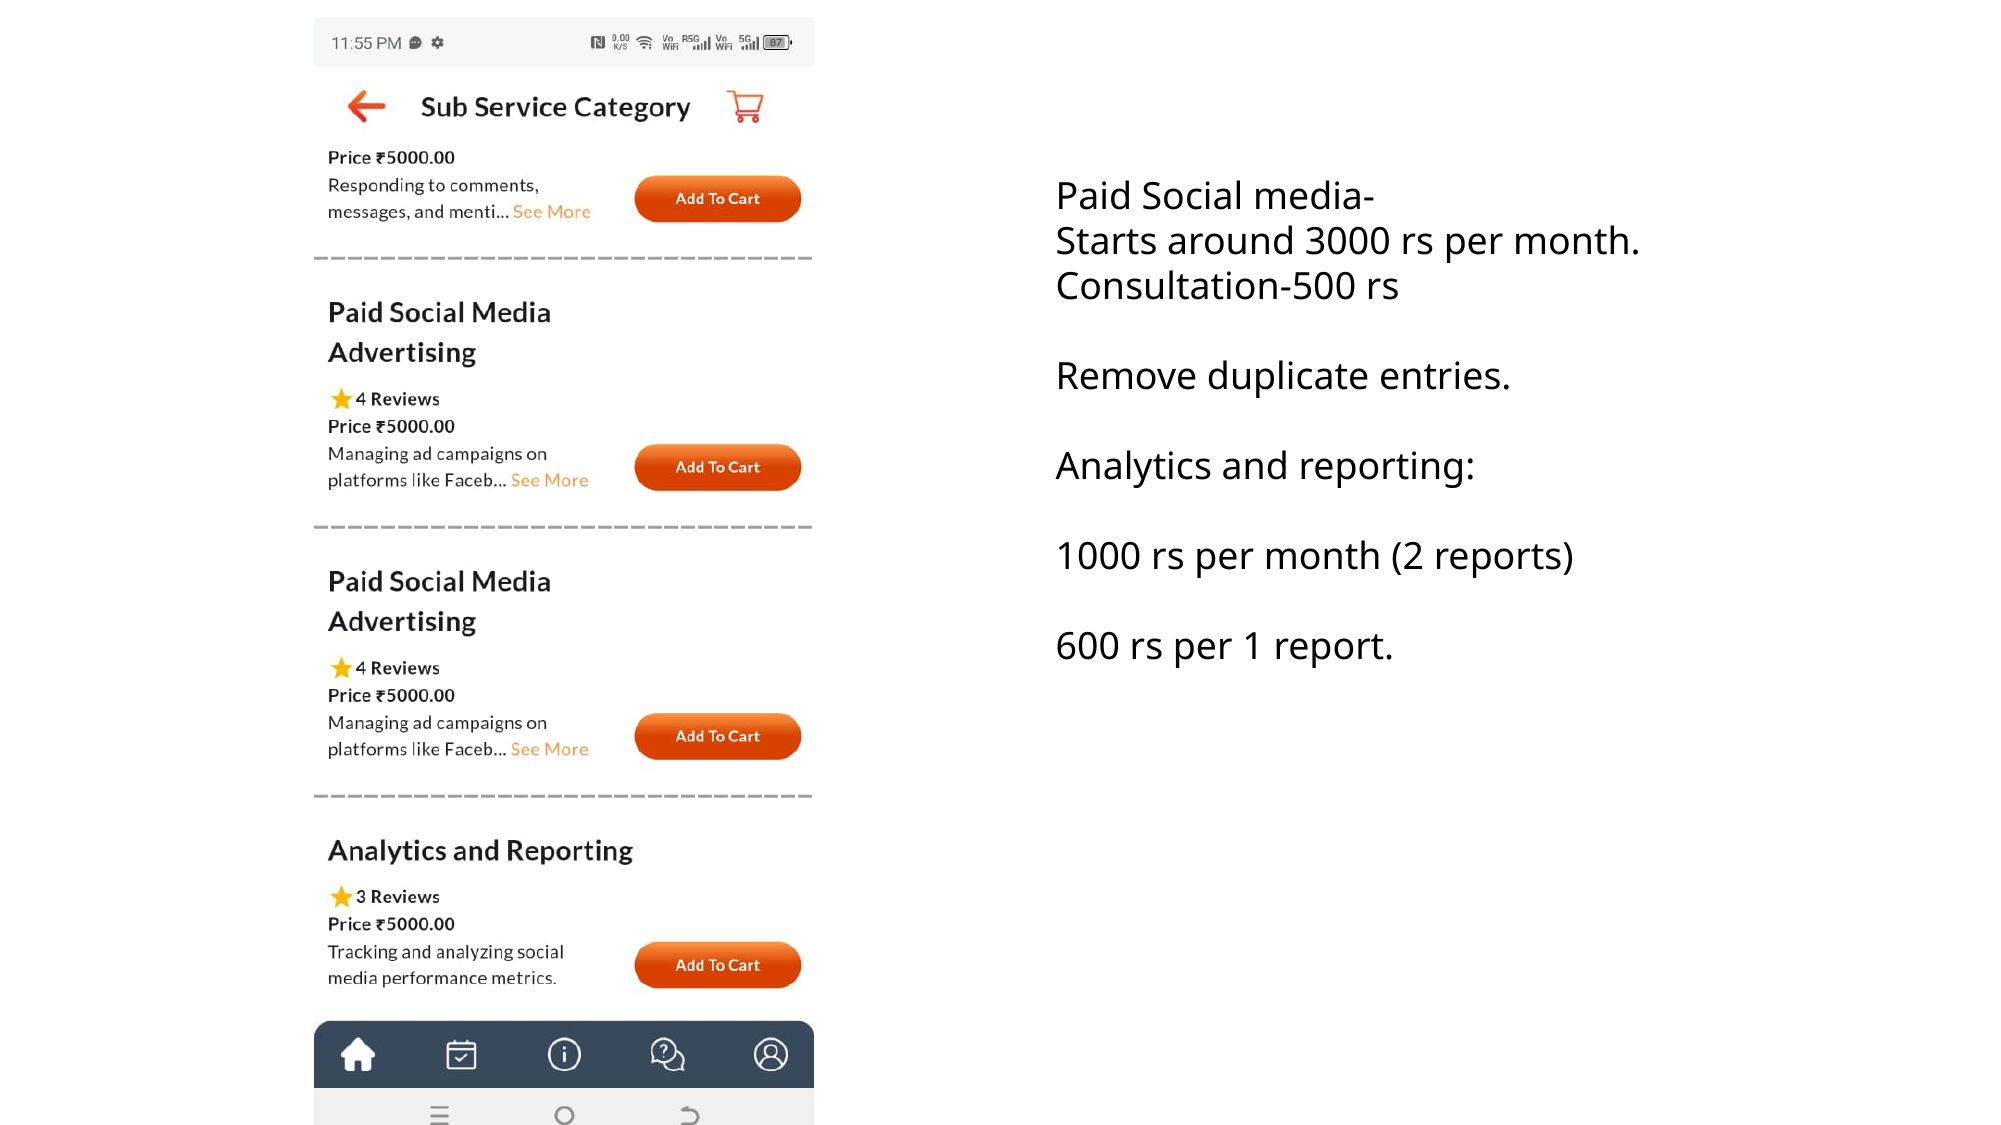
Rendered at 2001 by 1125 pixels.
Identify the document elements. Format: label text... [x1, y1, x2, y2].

picture [314, 16, 815, 1125]
text_box Paid Social media- Starts around 3000 rs per month. Consultation-500 rs Remove duplicate entries. Analytics and reporting: 1000 rs per month (2 reports) 600 rs per 1 report. [1040, 164, 1821, 720]
